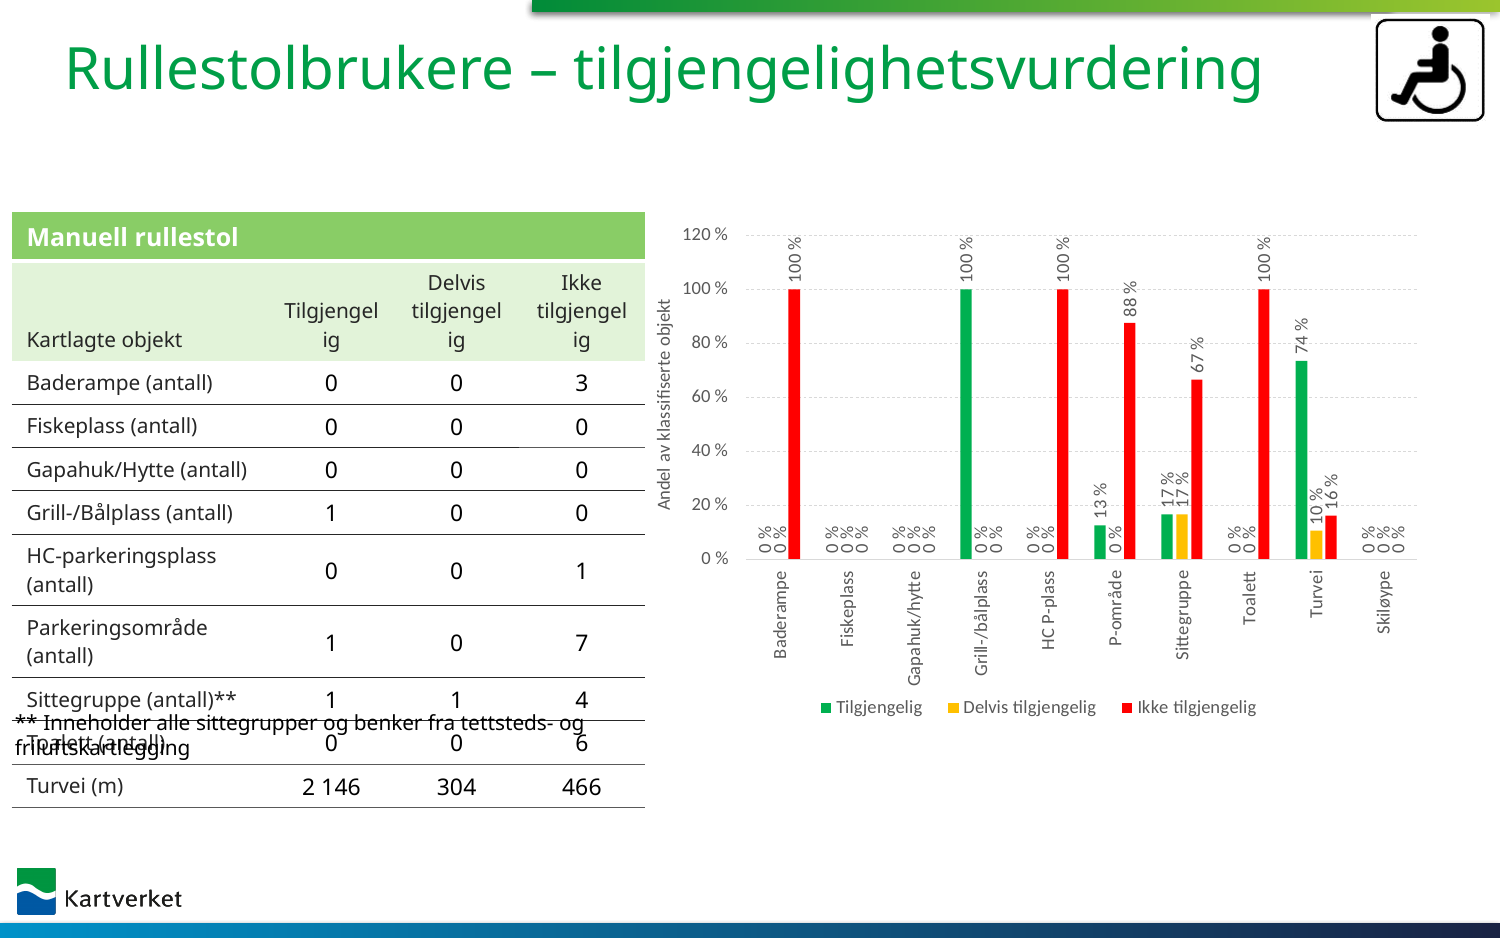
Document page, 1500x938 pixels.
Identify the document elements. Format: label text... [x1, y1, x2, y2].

table_cell 7 [519, 606, 638, 677]
table_cell 0 [519, 448, 638, 490]
table_header Manuell rullestol [12, 212, 645, 259]
table_cell 1 [269, 678, 394, 702]
table_cell 1 [269, 606, 394, 677]
table_cell 0 [394, 405, 519, 447]
table_cell 0 [394, 361, 519, 404]
table_cell Parkeringsområde (antall) [12, 606, 269, 677]
table_cell 466 [519, 768, 645, 807]
text_box Rullestolbrukere – tilgjengelighetsvurdering [49, 12, 1372, 109]
table_cell HC-parkeringsplass (antall) [12, 535, 269, 605]
table_cell Gapahuk/Hytte (antall) [12, 448, 269, 490]
table_cell 0 [394, 606, 519, 677]
table_cell Fiskeplass (antall) [12, 405, 269, 447]
table_cell Ikke tilgjengelig [519, 263, 638, 361]
table_cell 1 [269, 491, 394, 534]
table_cell 0 [519, 405, 638, 447]
table_cell 0 [394, 535, 519, 605]
table_cell 0 [269, 361, 394, 404]
table_cell 0 [269, 535, 394, 605]
table_cell Sittegruppe (antall)** [12, 678, 269, 702]
table_cell 0 [394, 491, 519, 534]
table_cell 4 [519, 678, 638, 702]
table_cell 3 [519, 361, 638, 404]
table_cell 304 [394, 768, 519, 807]
table_cell 0 [519, 491, 638, 534]
table_cell Baderampe (antall) [12, 361, 269, 404]
table_cell Grill-/Bålplass (antall) [12, 491, 269, 534]
table_cell Kartlagte objekt [12, 263, 269, 361]
table_cell Delvis tilgjengelig [394, 263, 519, 361]
table_cell 2 146 [269, 768, 394, 807]
table_cell 1 [519, 535, 638, 605]
table_cell 1 [394, 678, 519, 702]
picture [1371, 13, 1491, 127]
text_box ** Inneholder alle sittegrupper og benker fra tettsteds- og friluftskartlegging [0, 702, 745, 768]
table_cell 0 [269, 448, 394, 490]
table_cell Turvei (m) [12, 768, 269, 807]
table_cell 0 [269, 405, 394, 447]
picture [643, 218, 1427, 728]
table_cell 0 [394, 448, 519, 490]
table_cell Tilgjengelig [269, 263, 394, 361]
